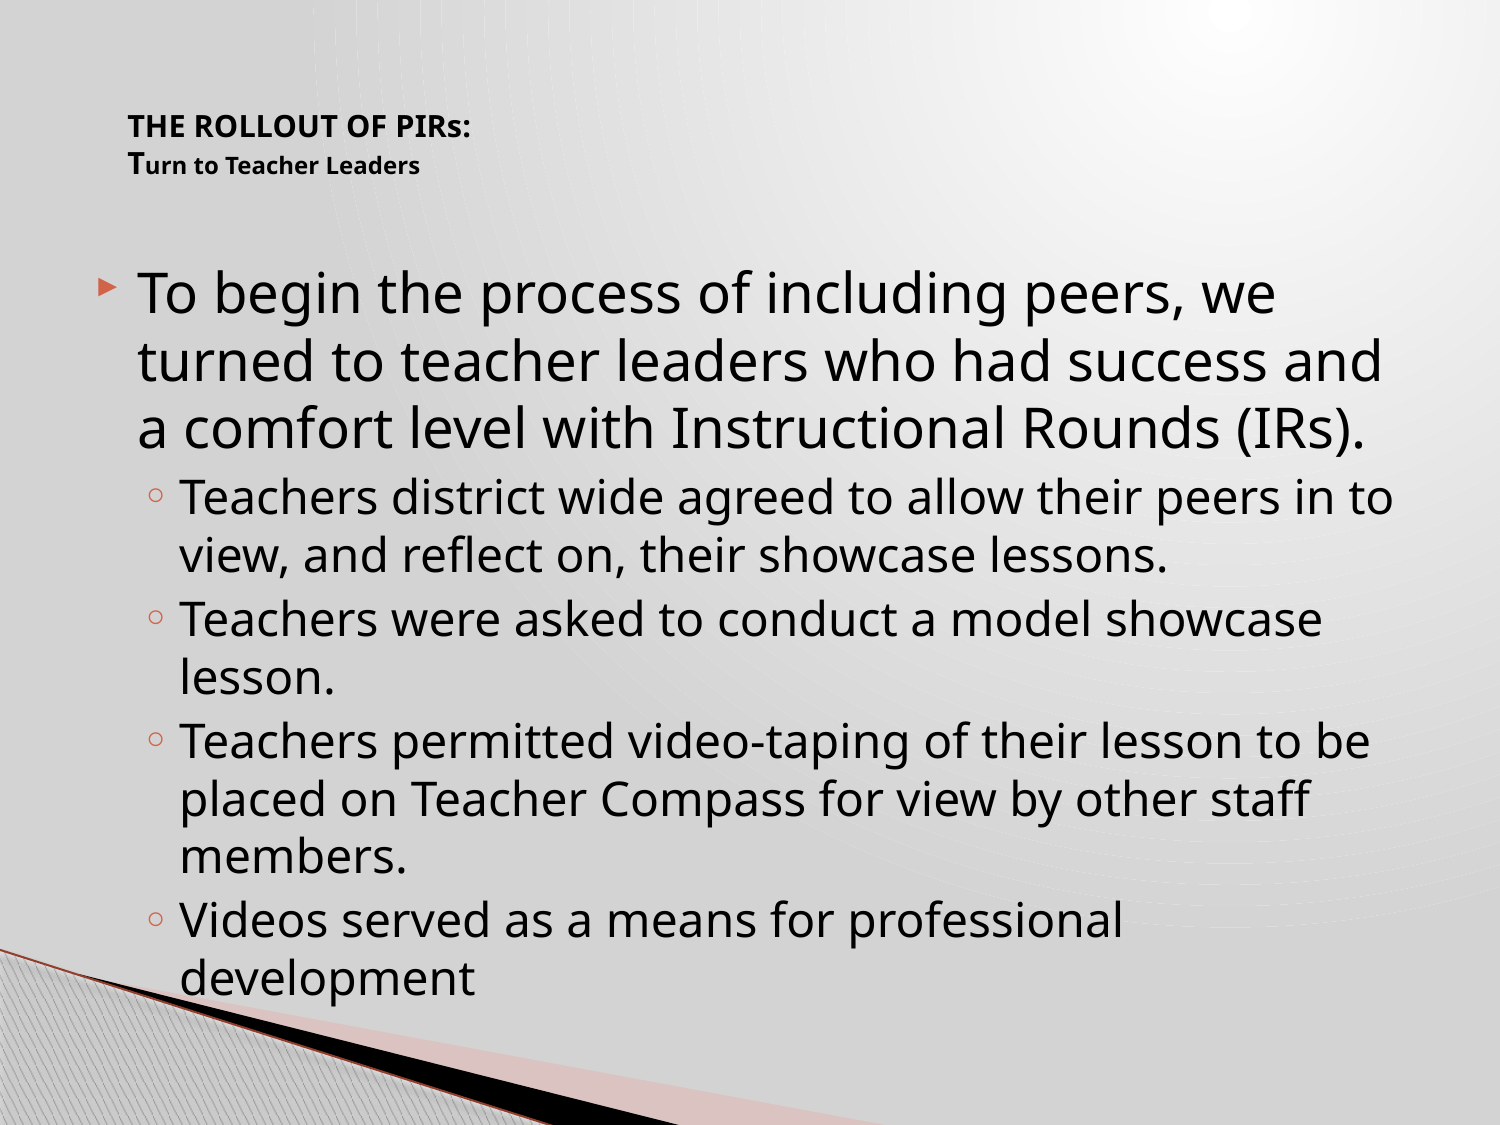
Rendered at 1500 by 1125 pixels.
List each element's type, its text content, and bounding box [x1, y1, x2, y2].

list To begin the process of including peers, we turned to teacher leaders who had success and a comfort level with Instructional Rounds (IRs). Teachers district wide agreed to allow their peers in to view, and reflect on, their showcase lessons. Teachers were asked to conduct a model showcase lesson. Teachers permitted video-taping of their lesson to be placed on Teacher Compass for view by other staff members. Videos served as a means for professional development [62, 249, 1425, 1050]
title THE ROLLOUT OF PIRs: Turn to Teacher Leaders [112, 62, 1388, 225]
